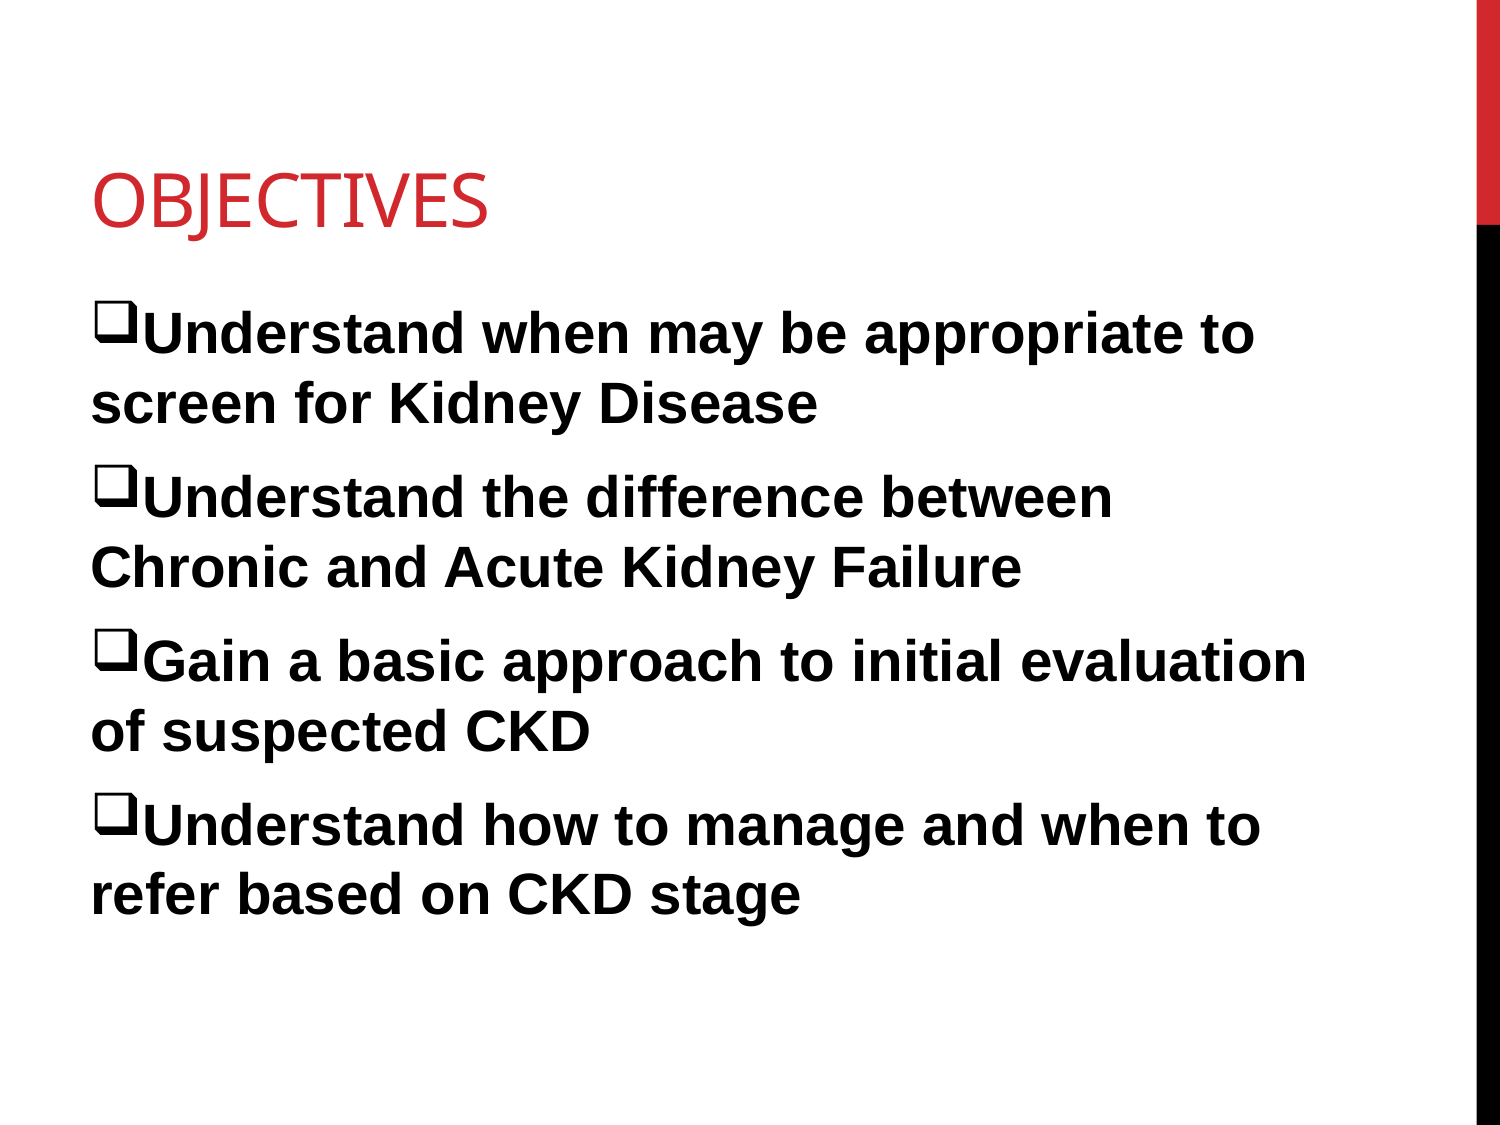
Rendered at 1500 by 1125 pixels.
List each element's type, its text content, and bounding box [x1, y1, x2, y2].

title OBJECTIVES [75, 25, 1025, 250]
list Understand when may be appropriate to screen for Kidney Disease Understand the difference between Chronic and Acute Kidney Failure Gain a basic approach to initial evaluation of suspected CKD Understand how to manage and when to refer based on CKD stage [75, 287, 1325, 1005]
